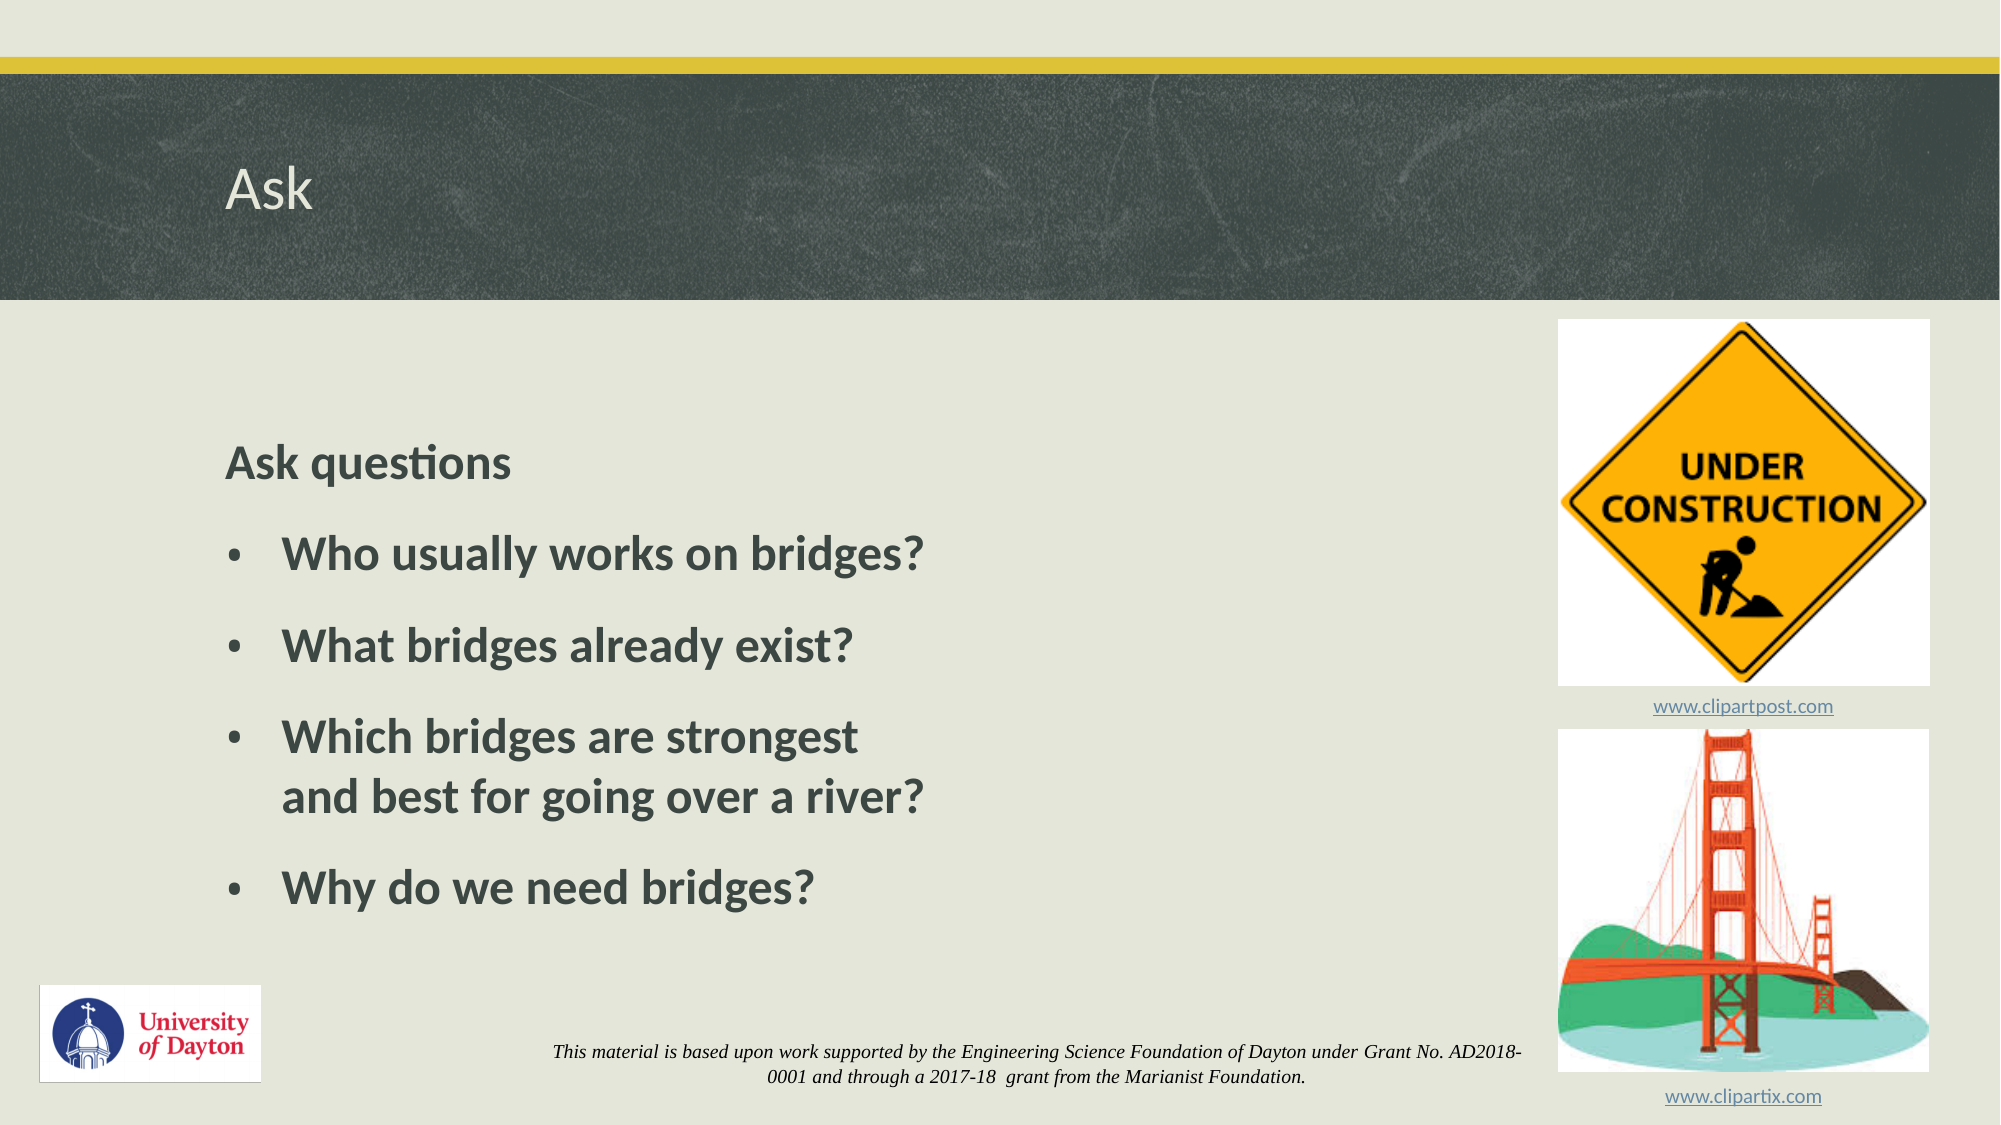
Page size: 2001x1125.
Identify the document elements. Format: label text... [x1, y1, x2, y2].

picture [0, 839, 301, 1125]
title Ask [210, 76, 1790, 300]
text_box www.clipartix.com [1613, 1080, 1874, 1116]
text_box www.clipartpost.com [1613, 694, 1874, 726]
picture [0, 74, 2000, 300]
picture [1557, 729, 1929, 1072]
picture [1557, 318, 1930, 686]
list Ask questions Who usually works on bridges? What bridges already exist? Which bridges are strongest and best for going over a river? Why do we need bridges? [210, 299, 947, 1014]
